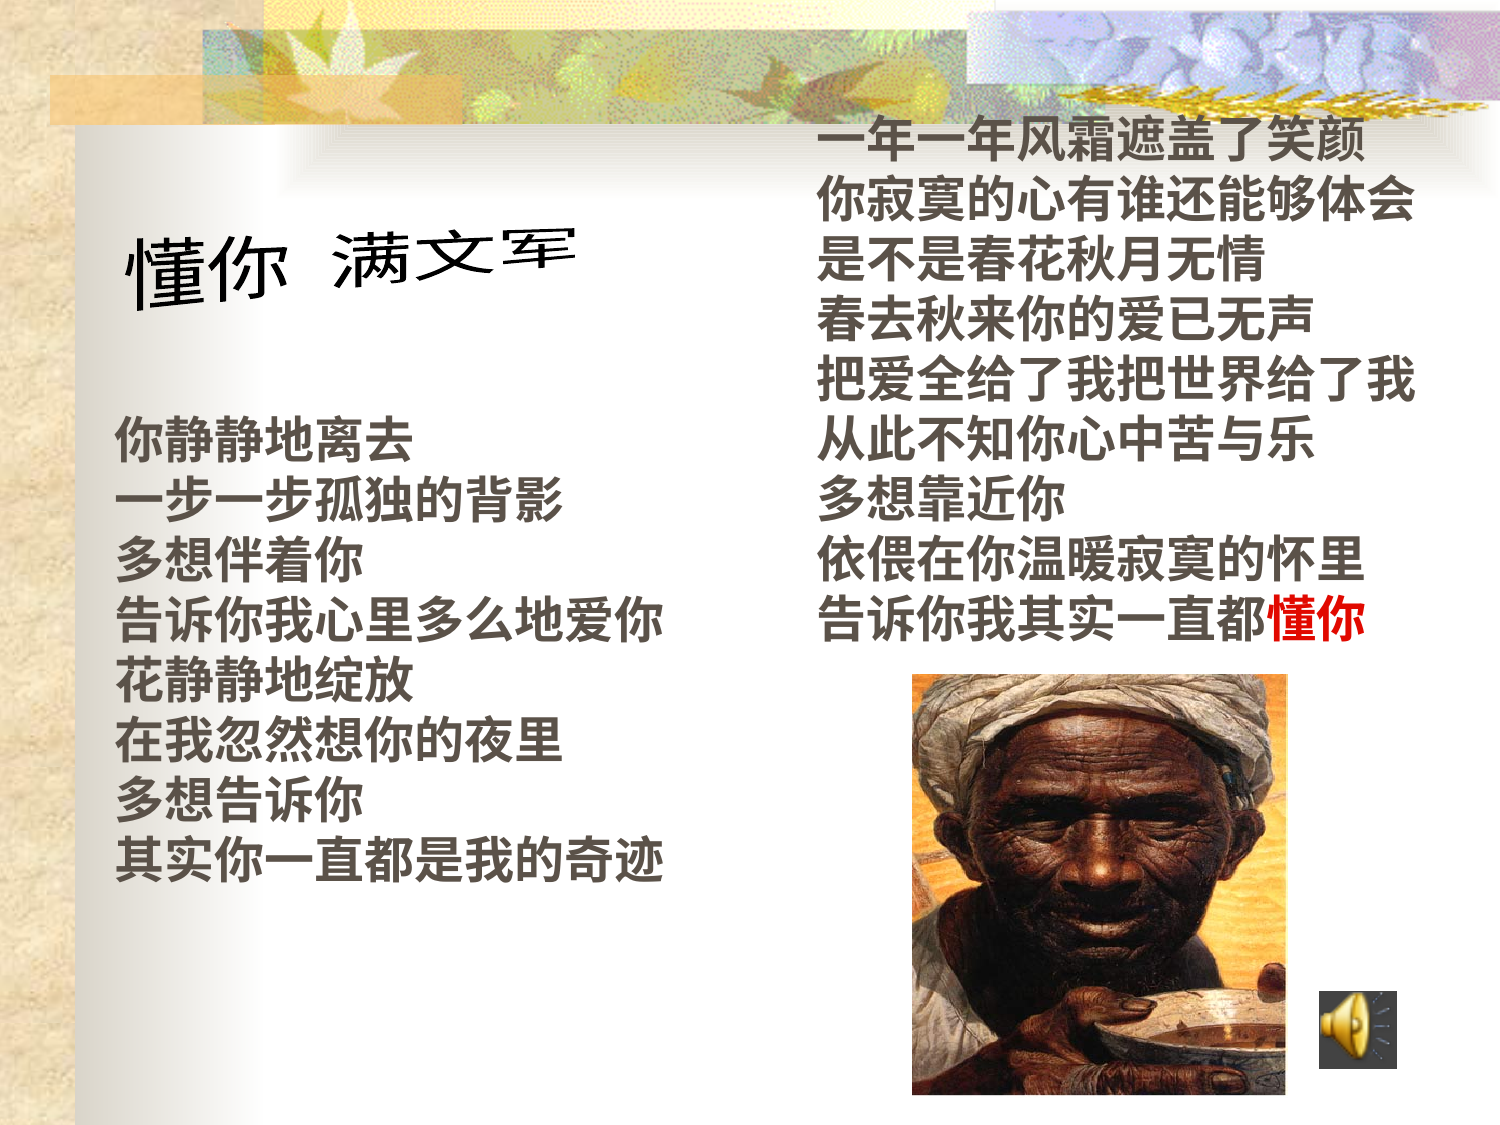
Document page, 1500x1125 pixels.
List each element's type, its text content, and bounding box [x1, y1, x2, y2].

text_box 你静静地离去 一步一步孤独的背影 多想伴着你 告诉你我心里多么地爱你 花静静地绽放 在我忽然想你的夜里 多想告诉你 其实你一直都是我的奇迹 [99, 316, 912, 1041]
picture [0, 0, 1500, 1125]
picture [1318, 990, 1398, 1071]
picture [912, 674, 1288, 1098]
text_box 一年一年风霜遮盖了笑颜 你寂寞的心有谁还能够体会 是不是春花秋月无情 春去秋来你的爱已无声 把爱全给了我把世界给了我 从此不知你心中苦与乐 多想靠近你 依偎在你温暖寂寞的怀里 告诉你我其实一直都懂你 [801, 99, 1432, 715]
